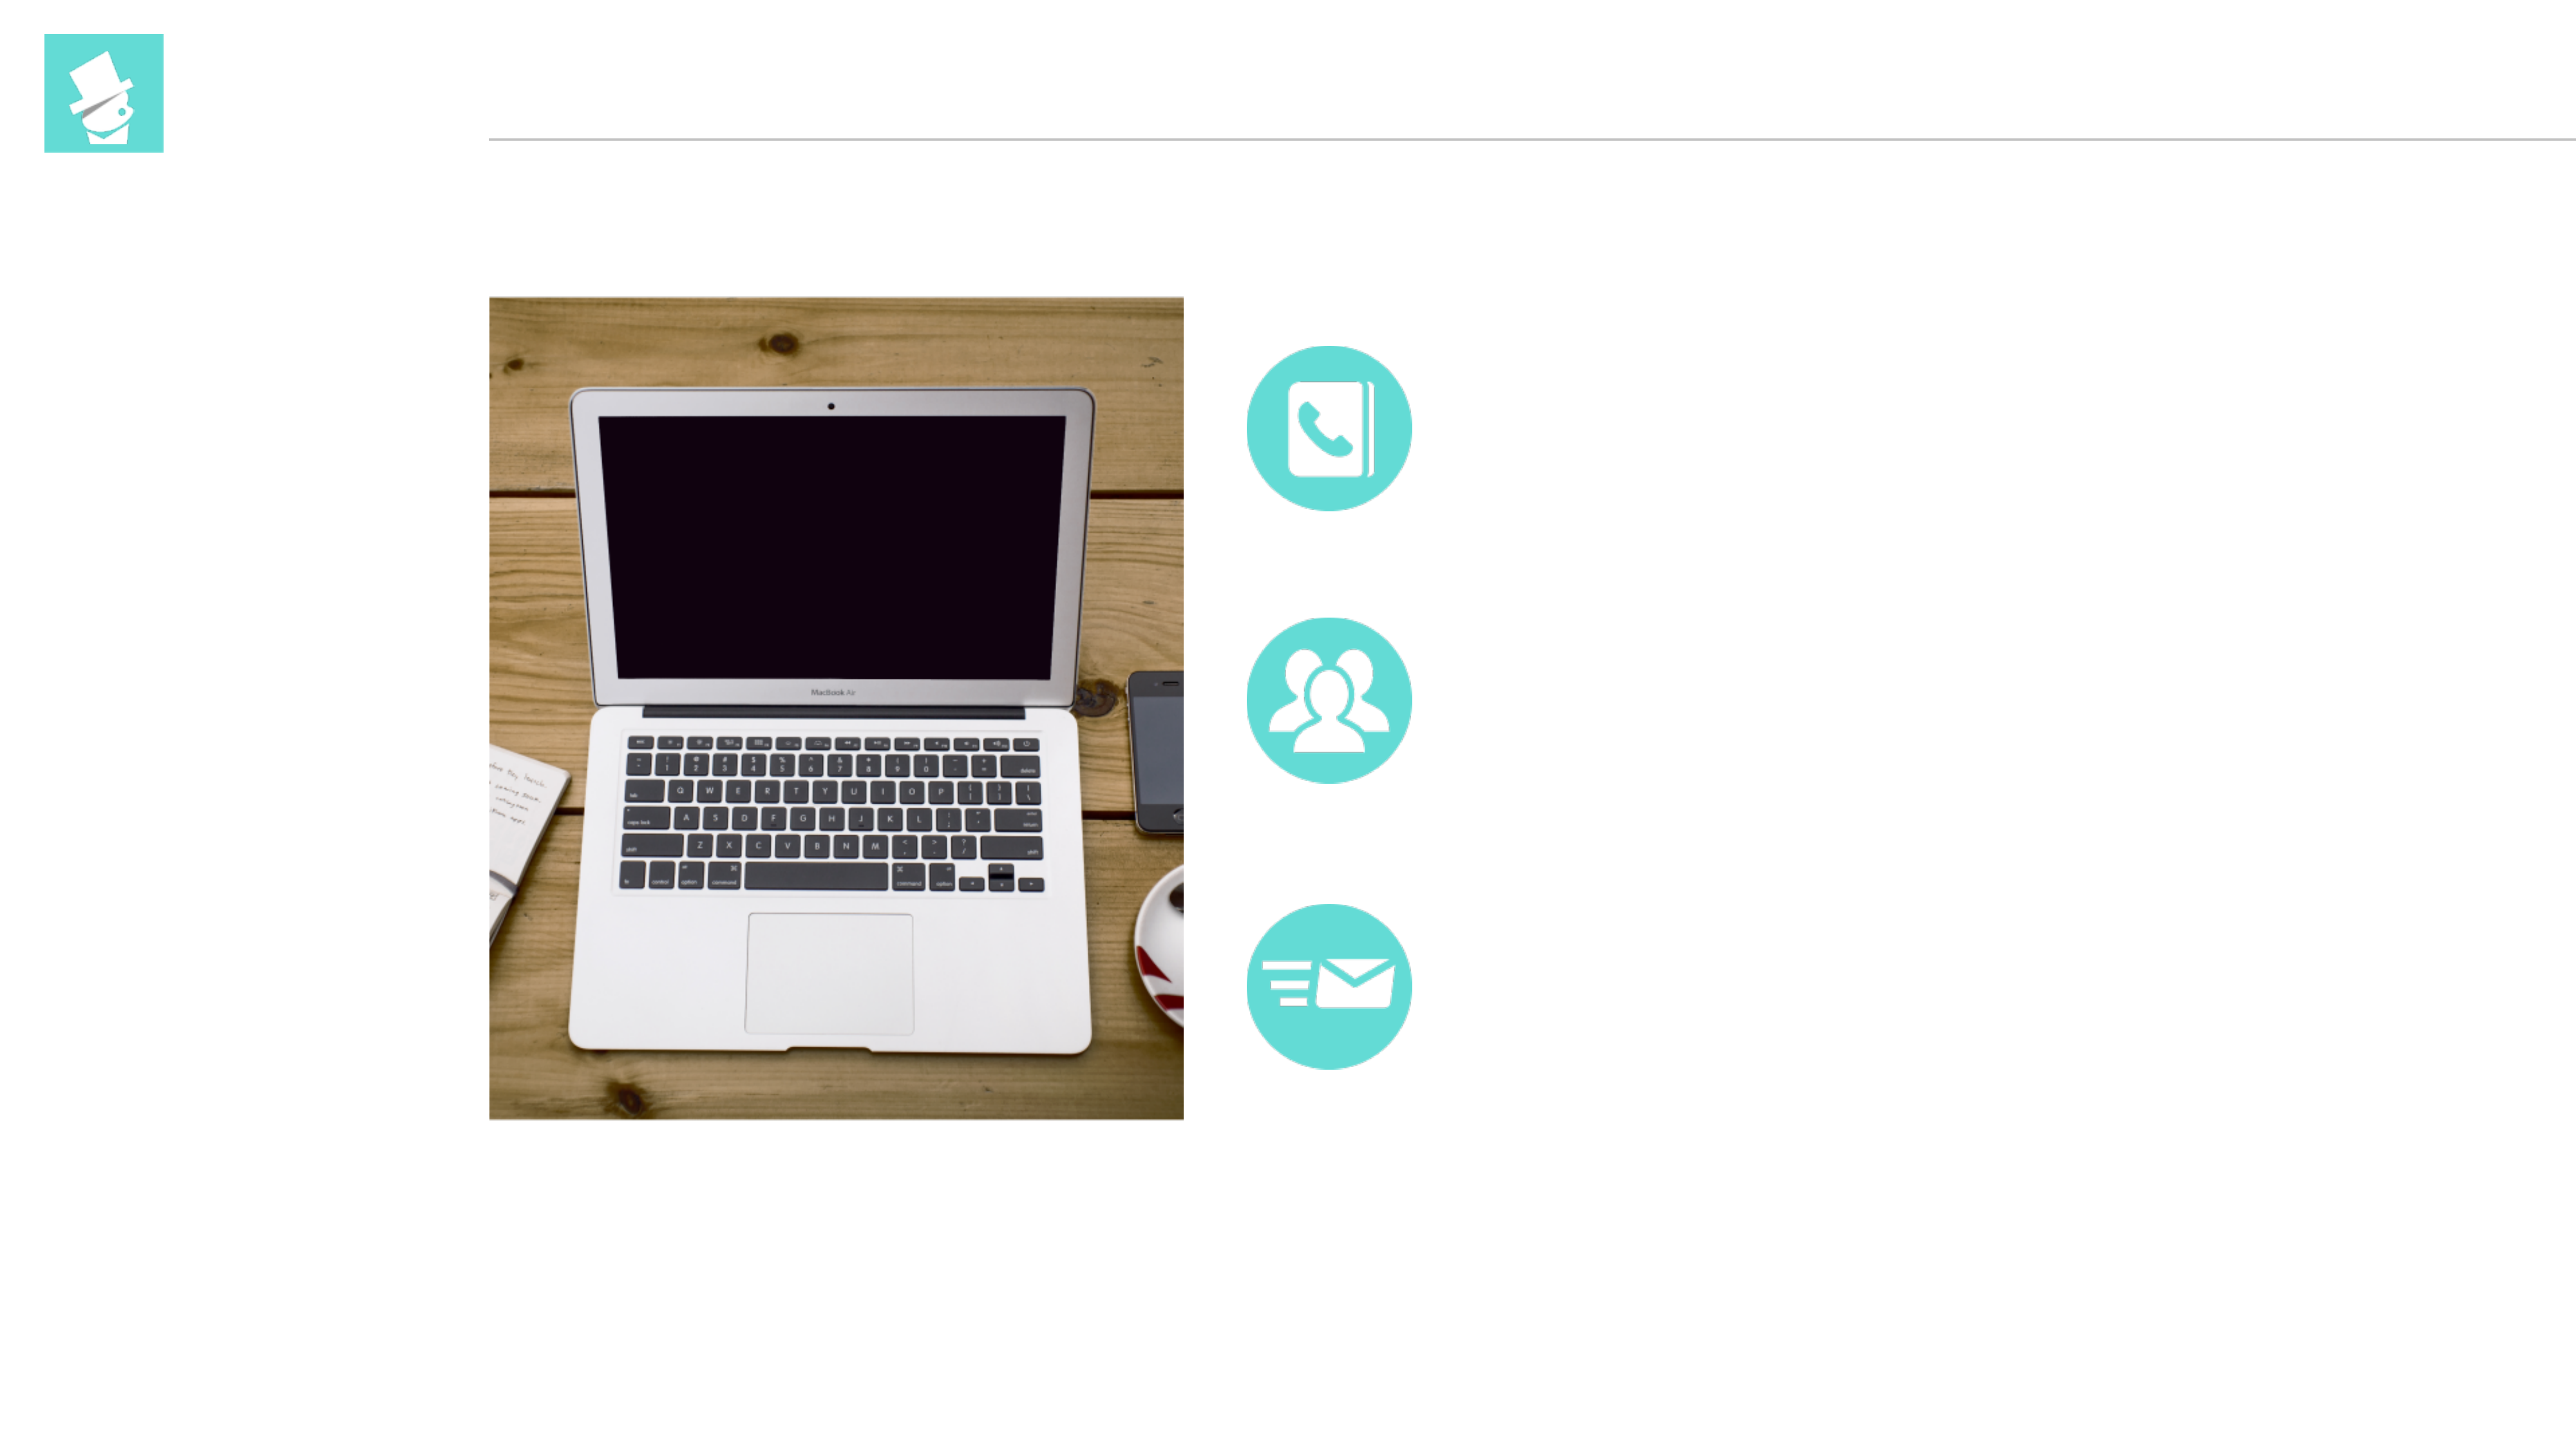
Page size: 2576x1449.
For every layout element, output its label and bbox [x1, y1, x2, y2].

picture [1247, 904, 1413, 1070]
picture [1247, 618, 1413, 784]
picture [1247, 345, 1413, 511]
picture [489, 138, 2576, 142]
picture [44, 34, 164, 153]
picture [489, 293, 1184, 1125]
